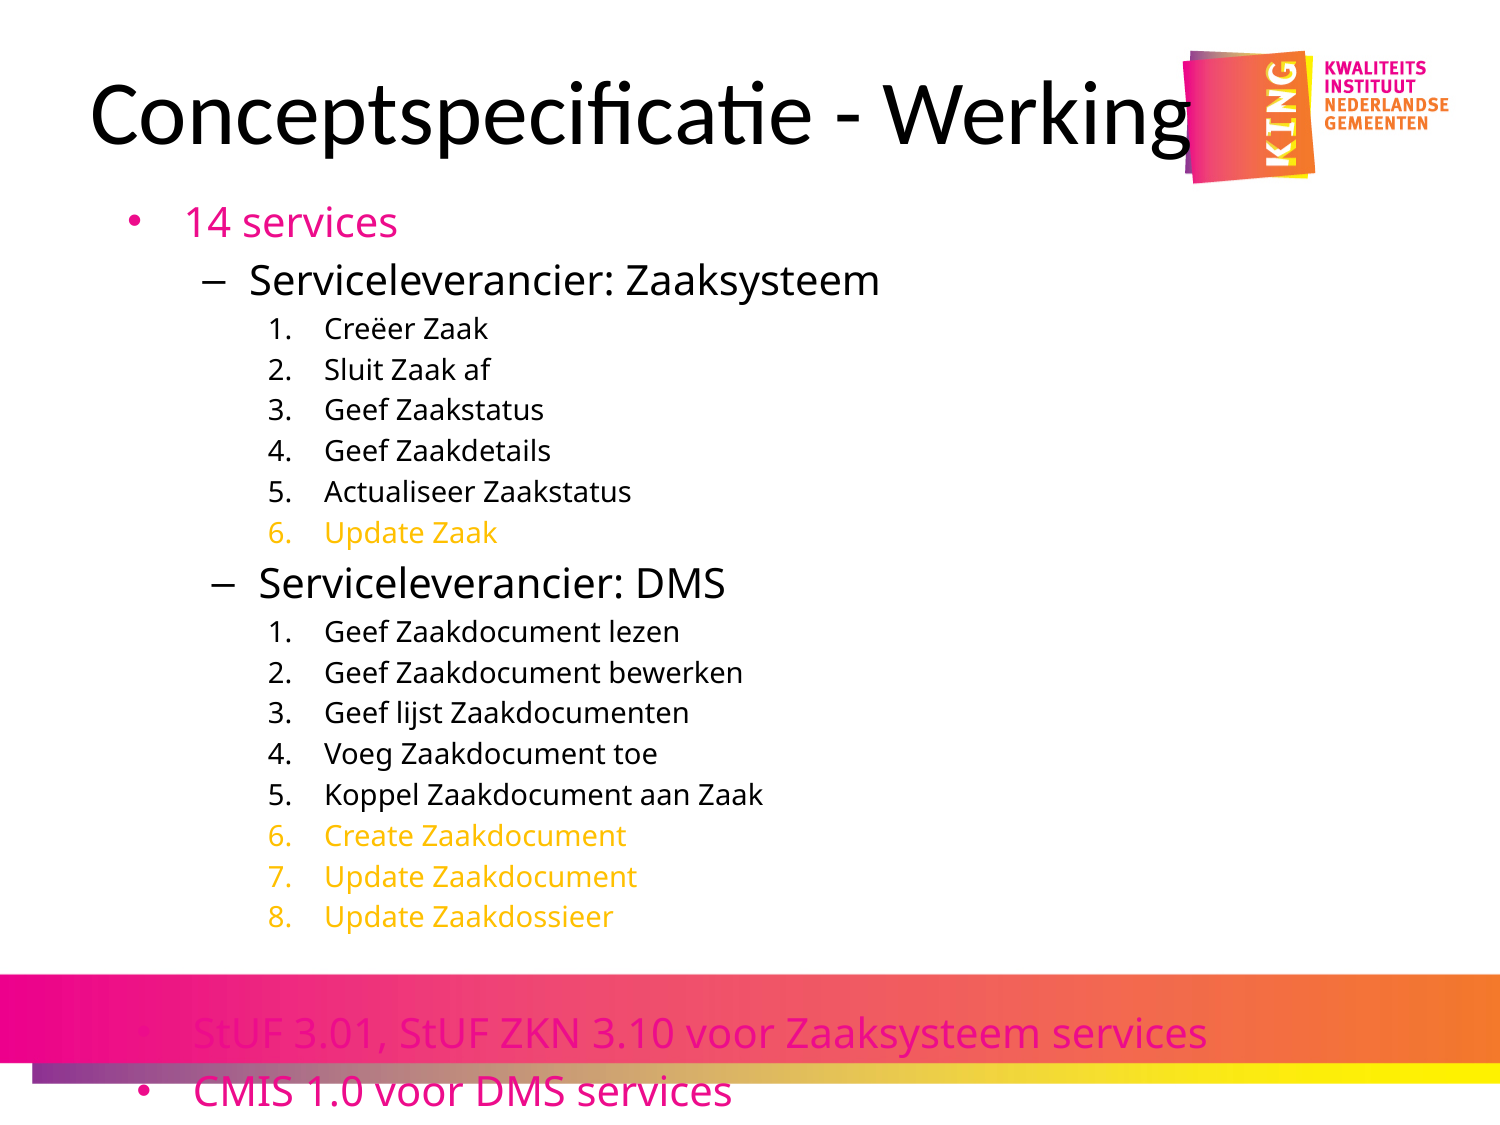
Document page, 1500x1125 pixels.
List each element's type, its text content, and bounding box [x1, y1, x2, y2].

title Conceptspecificatie - Werking [75, 45, 1425, 233]
picture [0, 0, 1500, 1125]
list 14 services Serviceleverancier: Zaaksysteem Creëer Zaak Sluit Zaak af Geef Zaakstatus Geef Zaakdetails Actualiseer Zaakstatus Update Zaak Serviceleverancier: DMS Geef Zaakdocument lezen Geef Zaakdocument bewerken Geef lijst Zaakdocumenten Voeg Zaakdocument toe Koppel Zaakdocument aan Zaak Create Zaakdocument Update Zaakdocument Update Zaakdossieer StUF 3.01, StUF ZKN 3.10 voor Zaaksysteem services CMIS 1.0 voor DMS services [111, 188, 1500, 931]
